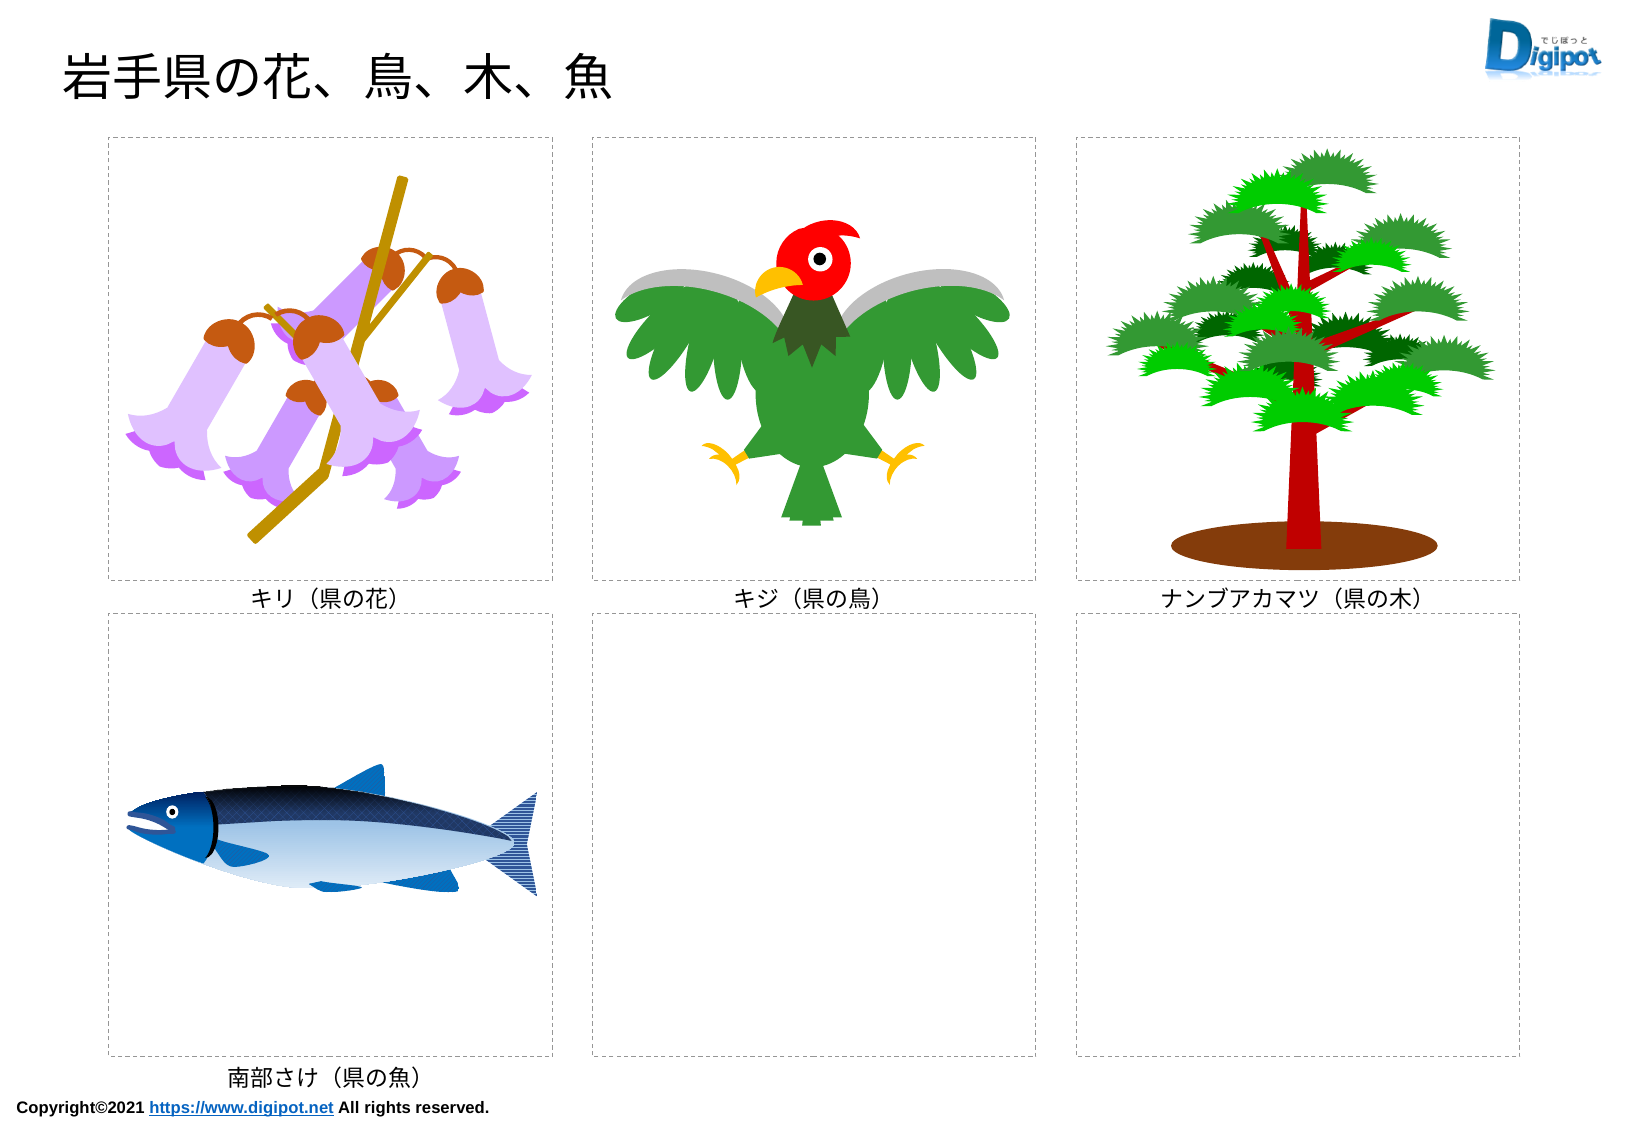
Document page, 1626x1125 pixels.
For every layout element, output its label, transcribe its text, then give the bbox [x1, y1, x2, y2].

text_box キリ（県の花） [104, 577, 558, 620]
text_box ナンブアカマツ（県の木） [1071, 577, 1525, 620]
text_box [126, 764, 538, 902]
picture [1485, 18, 1602, 82]
text_box キジ（県の鳥） [587, 577, 1041, 620]
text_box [615, 220, 1010, 526]
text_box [148, 231, 521, 509]
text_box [1105, 148, 1496, 571]
text_box 岩手県の花、鳥、木、魚 [48, 38, 628, 113]
text_box 南部さけ（県の魚） [104, 1056, 558, 1099]
